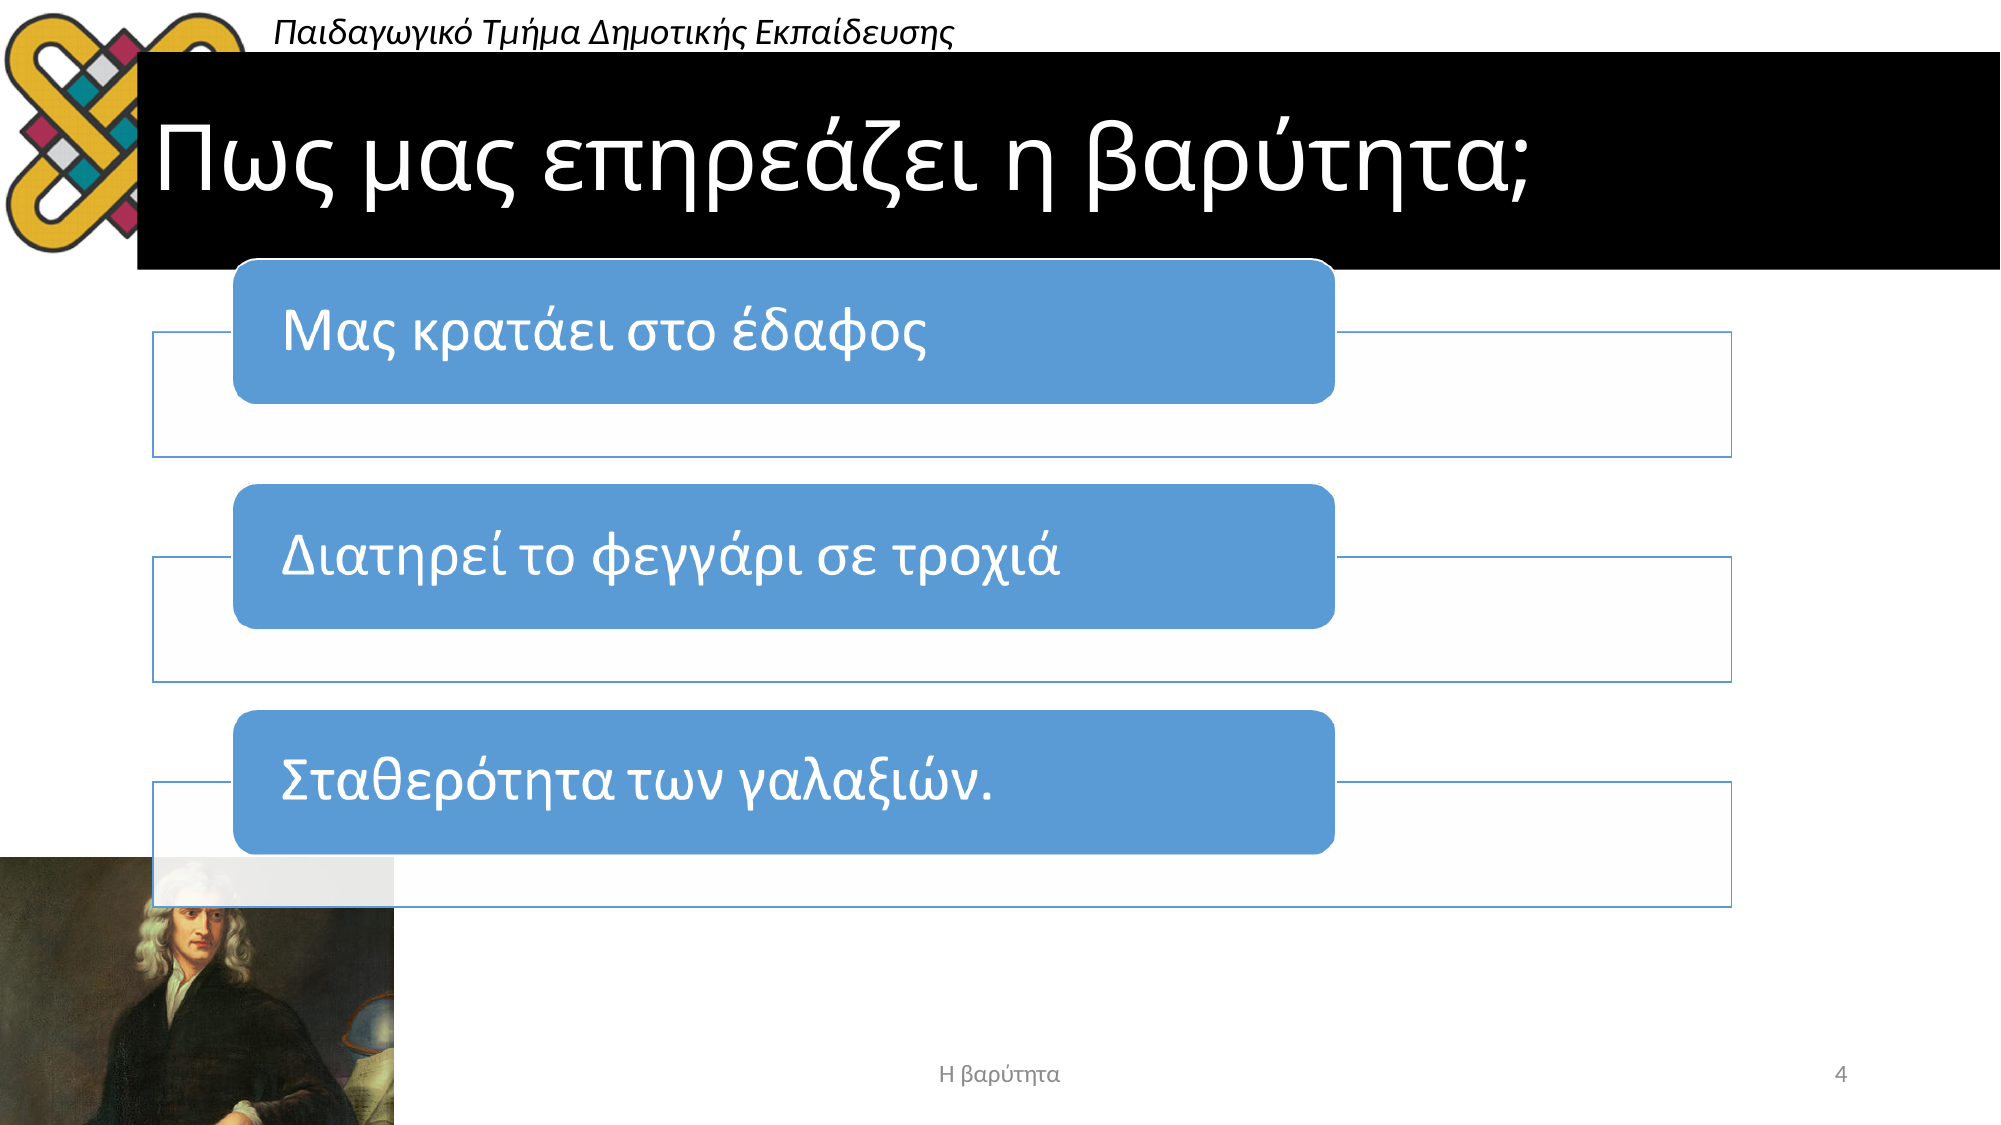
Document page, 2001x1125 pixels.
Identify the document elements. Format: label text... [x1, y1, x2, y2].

picture [0, 0, 255, 259]
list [152, 255, 1732, 909]
title Πως μας επηρεάζει η βαρύτητα; [137, 52, 2000, 270]
picture [0, 857, 394, 1125]
slide_number 4 [1412, 1042, 1863, 1103]
footer Η βαρύτητα [662, 1042, 1338, 1103]
